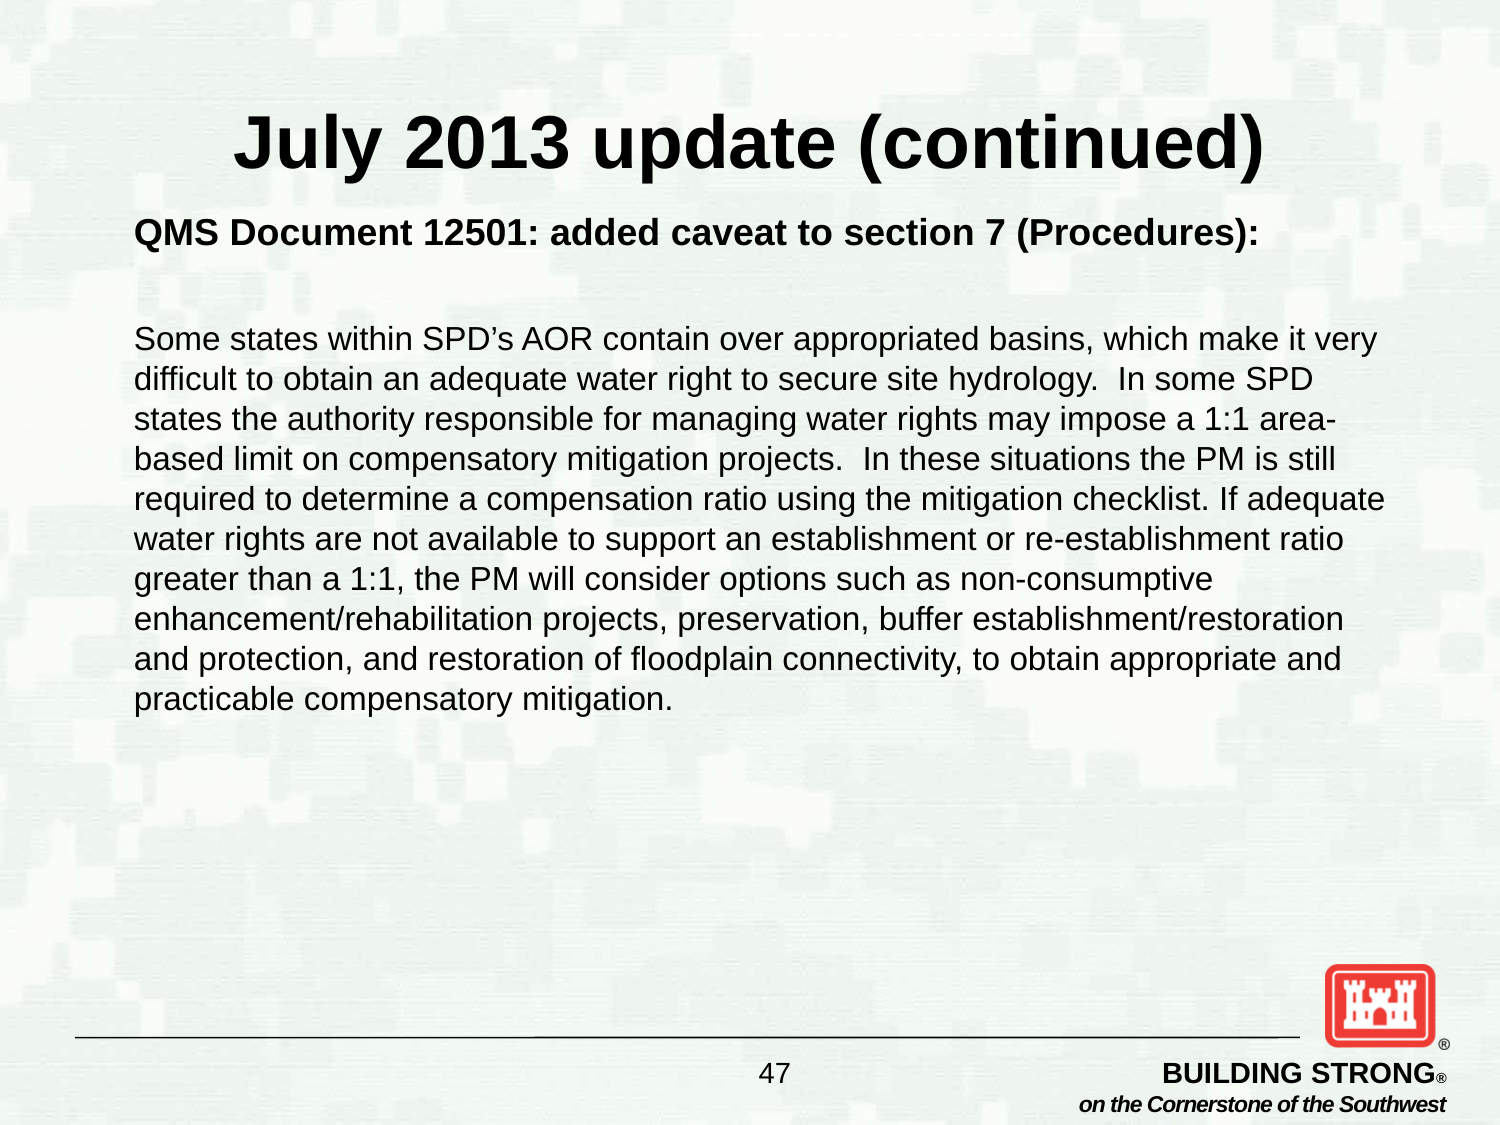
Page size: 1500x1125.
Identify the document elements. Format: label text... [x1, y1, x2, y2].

picture [0, 0, 1500, 1125]
list QMS Document 12501: added caveat to section 7 (Procedures): Some states within SPD’s AOR contain over appropriated basins, which make it very difficult to obtain an adequate water right to secure site hydrology. In some SPD states the authority responsible for managing water rights may impose a 1:1 area-based limit on compensatory mitigation projects. In these situations the PM is still required to determine a compensation ratio using the mitigation checklist. If adequate water rights are not available to support an establishment or re-establishment ratio greater than a 1:1, the PM will consider options such as non-consumptive enhancement/rehabilitation projects, preservation, buffer establishment/restoration and protection, and restoration of floodplain connectivity, to obtain appropriate and practicable compensatory mitigation. [62, 199, 1413, 963]
title July 2013 update (continued) [74, 44, 1426, 233]
slide_number 47 [599, 1046, 951, 1125]
